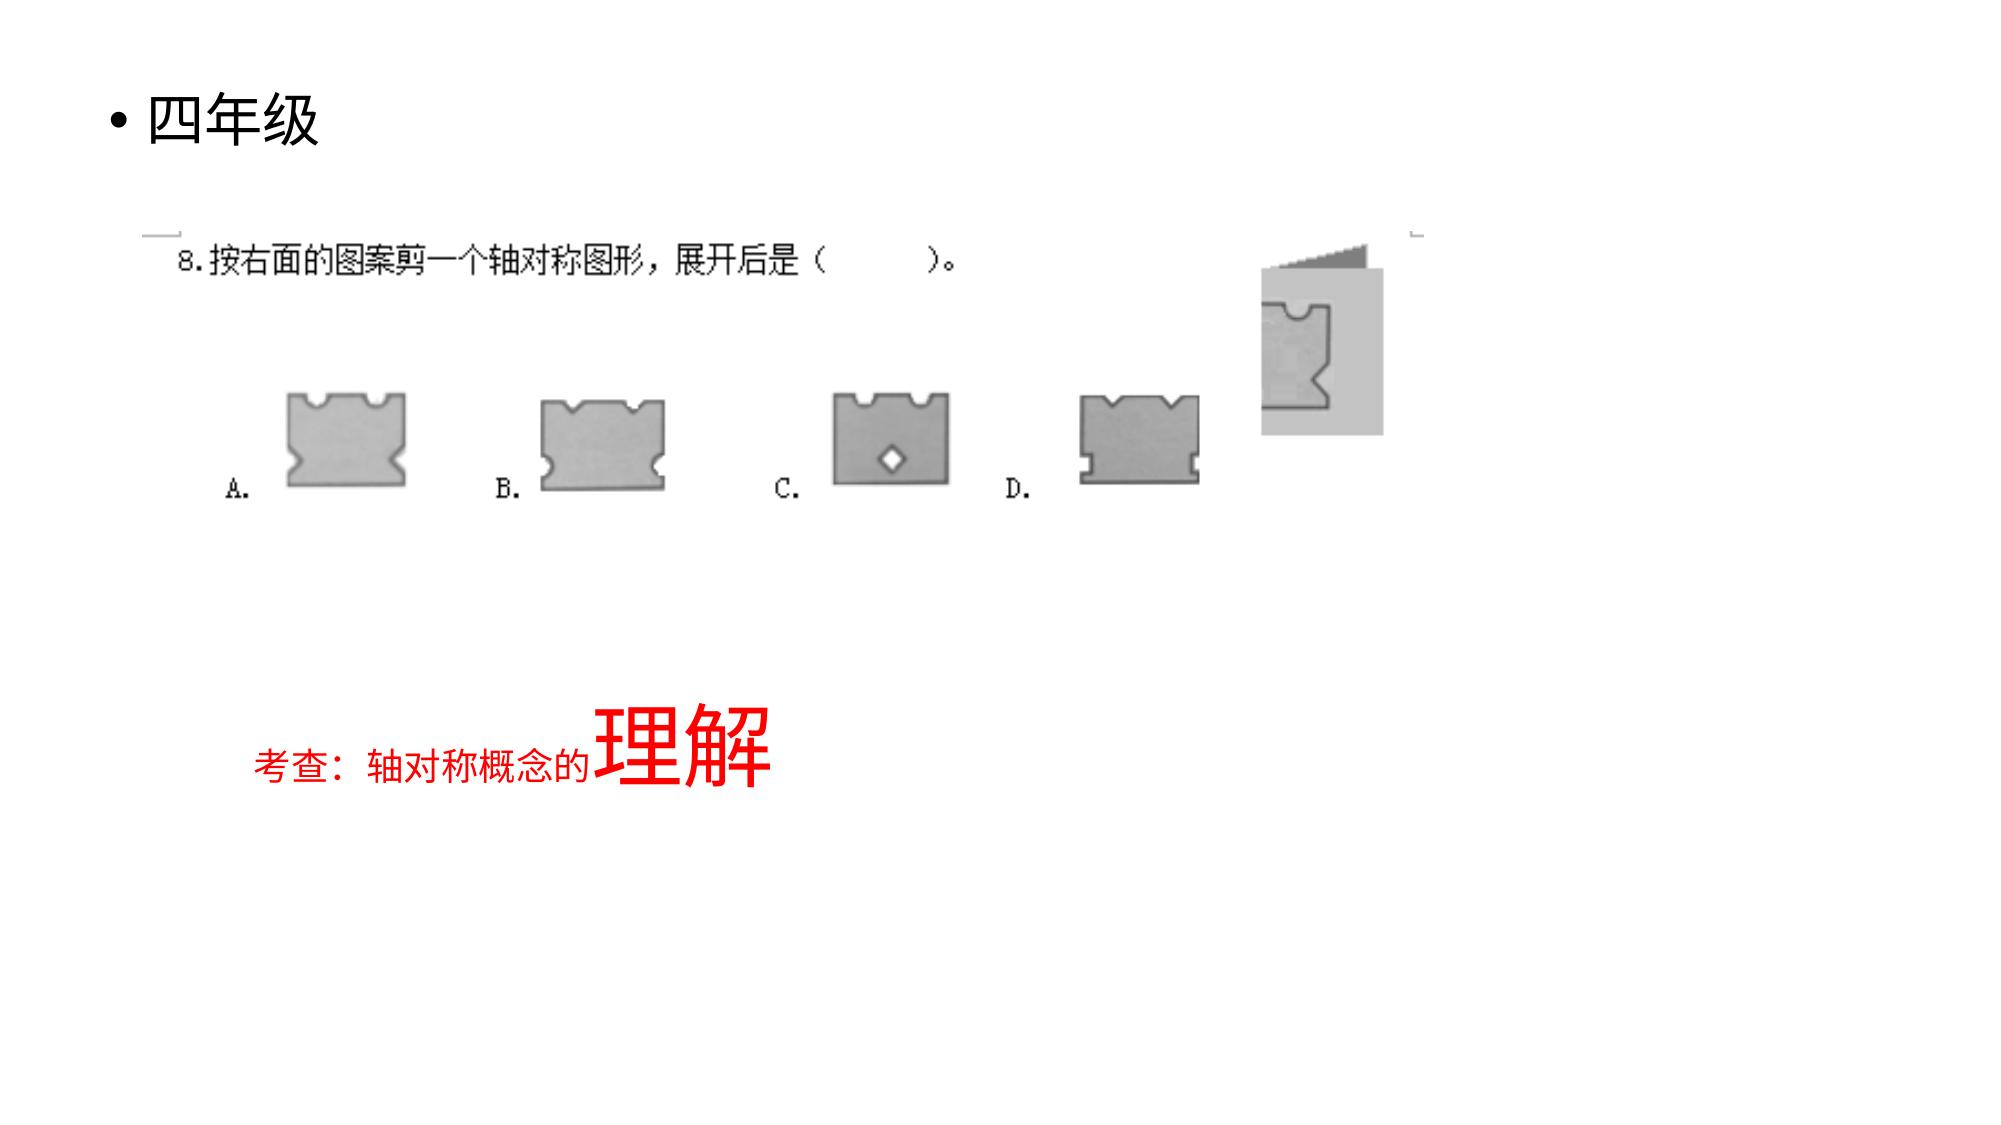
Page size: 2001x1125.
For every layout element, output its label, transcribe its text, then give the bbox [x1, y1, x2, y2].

picture [142, 231, 1424, 523]
text_box 考查：轴对称概念的理解 [238, 681, 840, 807]
list 四年级 [93, 83, 378, 193]
